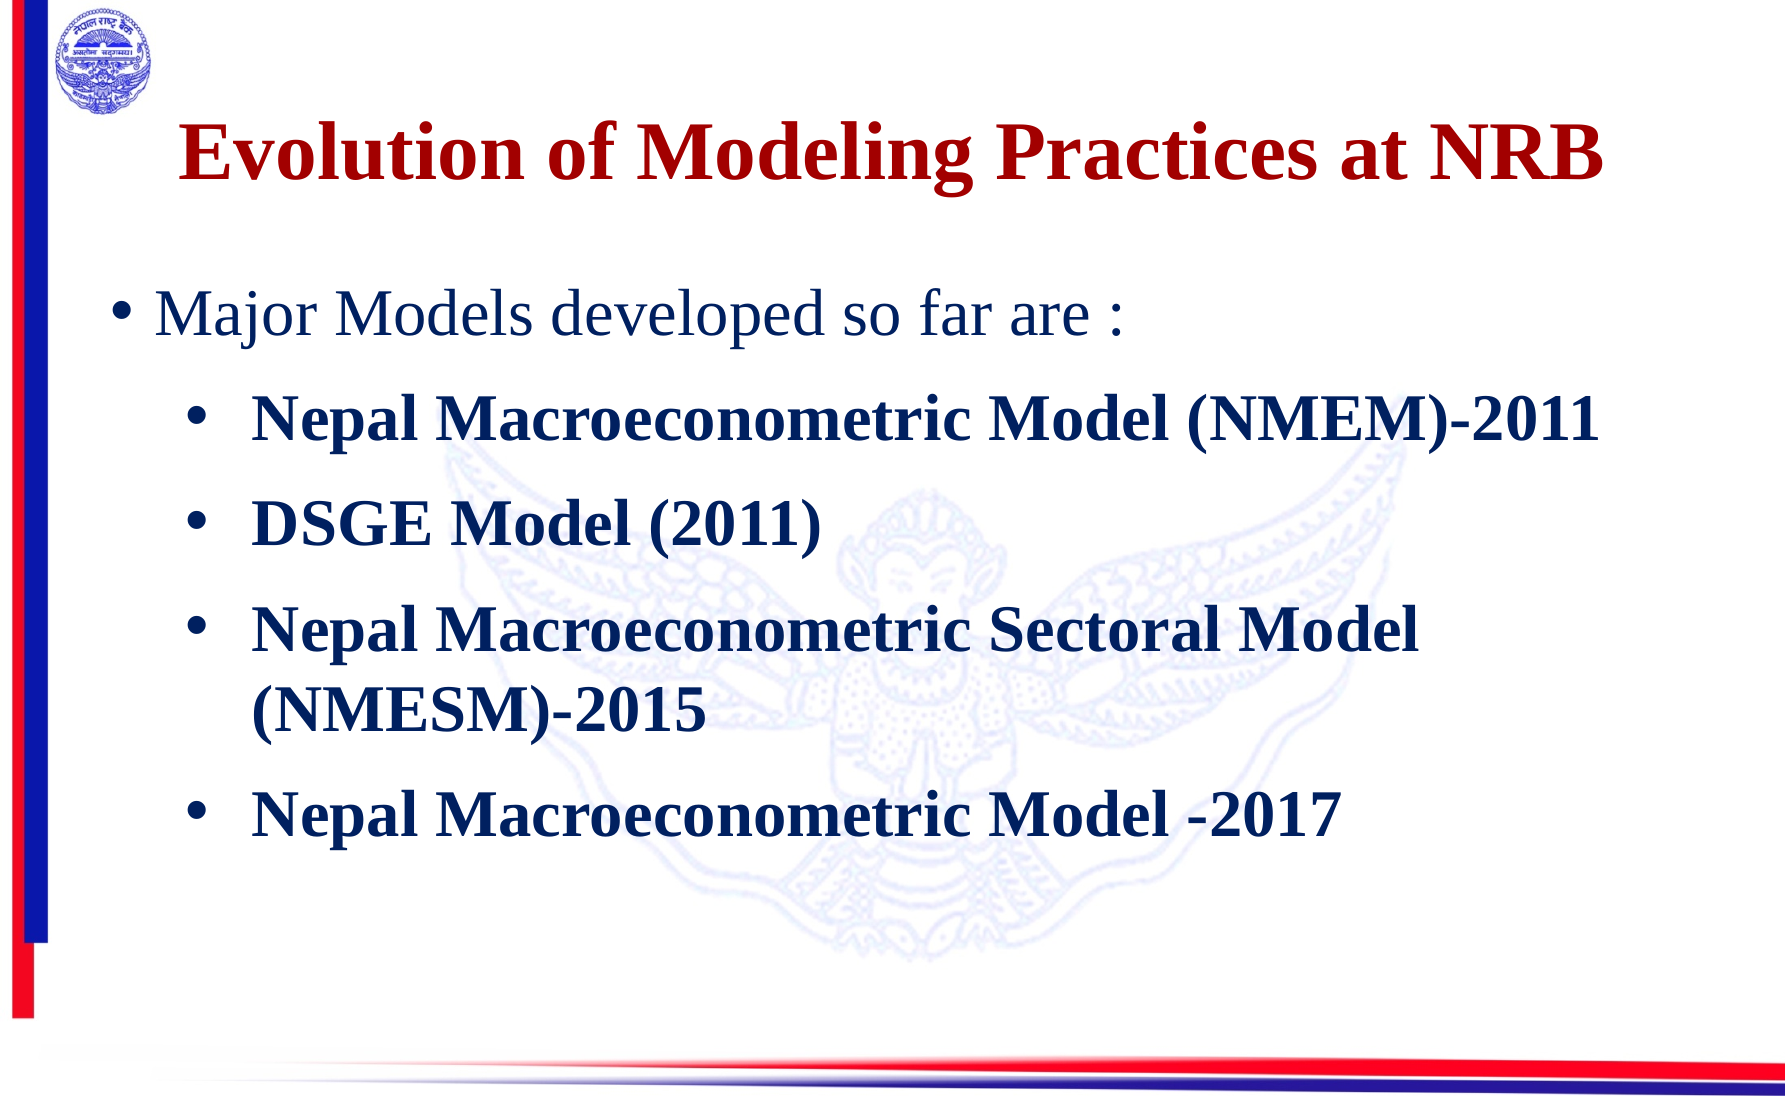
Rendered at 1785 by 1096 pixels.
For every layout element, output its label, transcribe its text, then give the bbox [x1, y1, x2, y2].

title Evolution of Modeling Practices at NRB [122, 58, 1663, 248]
picture [0, 0, 1785, 1096]
list Major Models developed so far are : Nepal Macroeconometric Model (NMEM)-2011 DSGE Model (2011) Nepal Macroeconometric Sectoral Model (NMESM)-2015 Nepal Macroeconometric Model -2017 [92, 259, 1718, 987]
